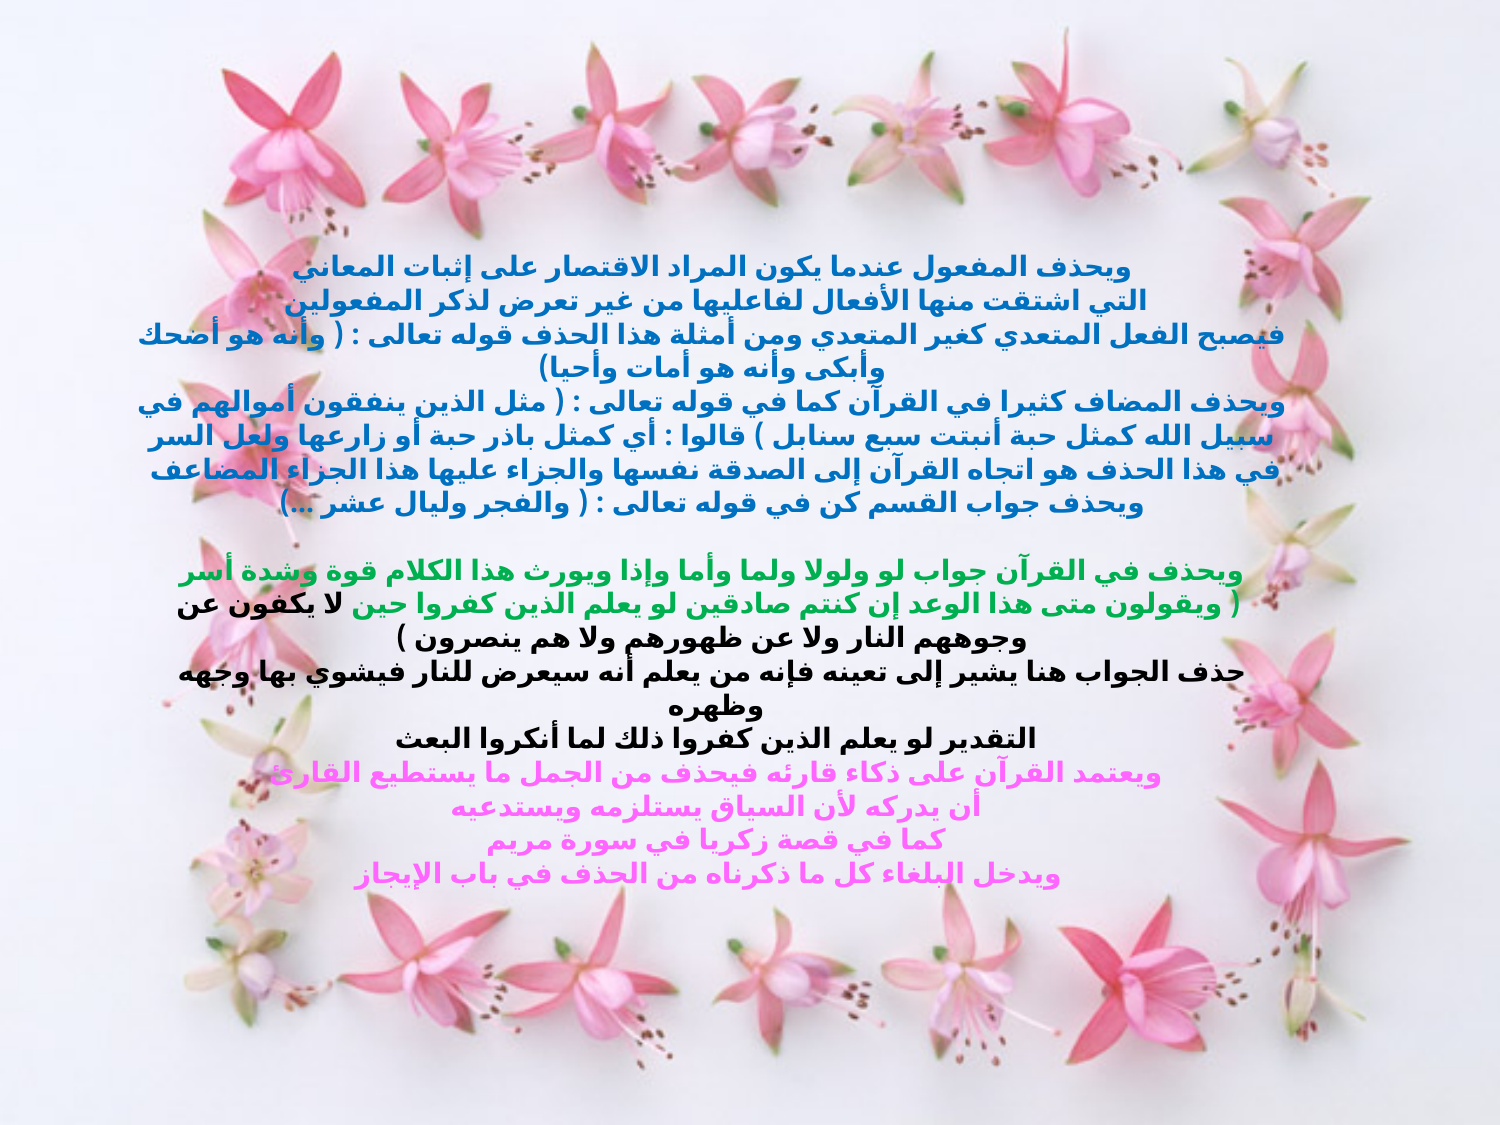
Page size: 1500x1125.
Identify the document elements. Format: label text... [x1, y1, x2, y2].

picture [0, 0, 1500, 1125]
title ويحذف المفعول عندما يكون المراد الاقتصار على إثبات المعاني التي اشتقت منها الأفعال لفاعليها من غير تعرض لذكر المفعولين فيصبح الفعل المتعدي كغير المتعدي ومن أمثلة هذا الحذف قوله تعالى : ( وأنه هو أضحك وأبكى وأنه هو أمات وأحيا) ويحذف المضاف كثيرا في القرآن كما في قوله تعالى : ( مثل الذين ينفقون أموالهم في سبيل الله كمثل حبة أنبتت سبع سنابل ) قالوا : أي كمثل باذر حبة أو زارعها ولعل السر في هذا الحذف هو اتجاه القرآن إلى الصدقة نفسها والجزاء عليها هذا الجزاء المضاعف ويحذف جواب القسم كن في قوله تعالى : ( والفجر وليال عشر ...) ويحذف في القرآن جواب لو ولولا ولما وأما وإذا ويورث هذا الكلام قوة وشدة أسر ( ويقولون متى هذا الوعد إن كنتم صادقين لو يعلم الذين كفروا حين لا يكفون عن وجوههم النار ولا عن ظهورهم ولا هم ينصرون ) حذف الجواب هنا يشير إلى تعينه فإنه من يعلم أنه سيعرض للنار فيشوي بها وجهه وظهره التقدير لو يعلم الذين كفروا ذلك لما أنكروا البعث ويعتمد القرآن على ذكاء قارئه فيحذف من الجمل ما يستطيع القارئ أن يدركه لأن السياق يستلزمه ويستدعيه كما في قصة زكريا في سورة مريم ويدخل البلغاء كل ما ذكرناه من الحذف في باب الإيجاز [112, 187, 1313, 985]
